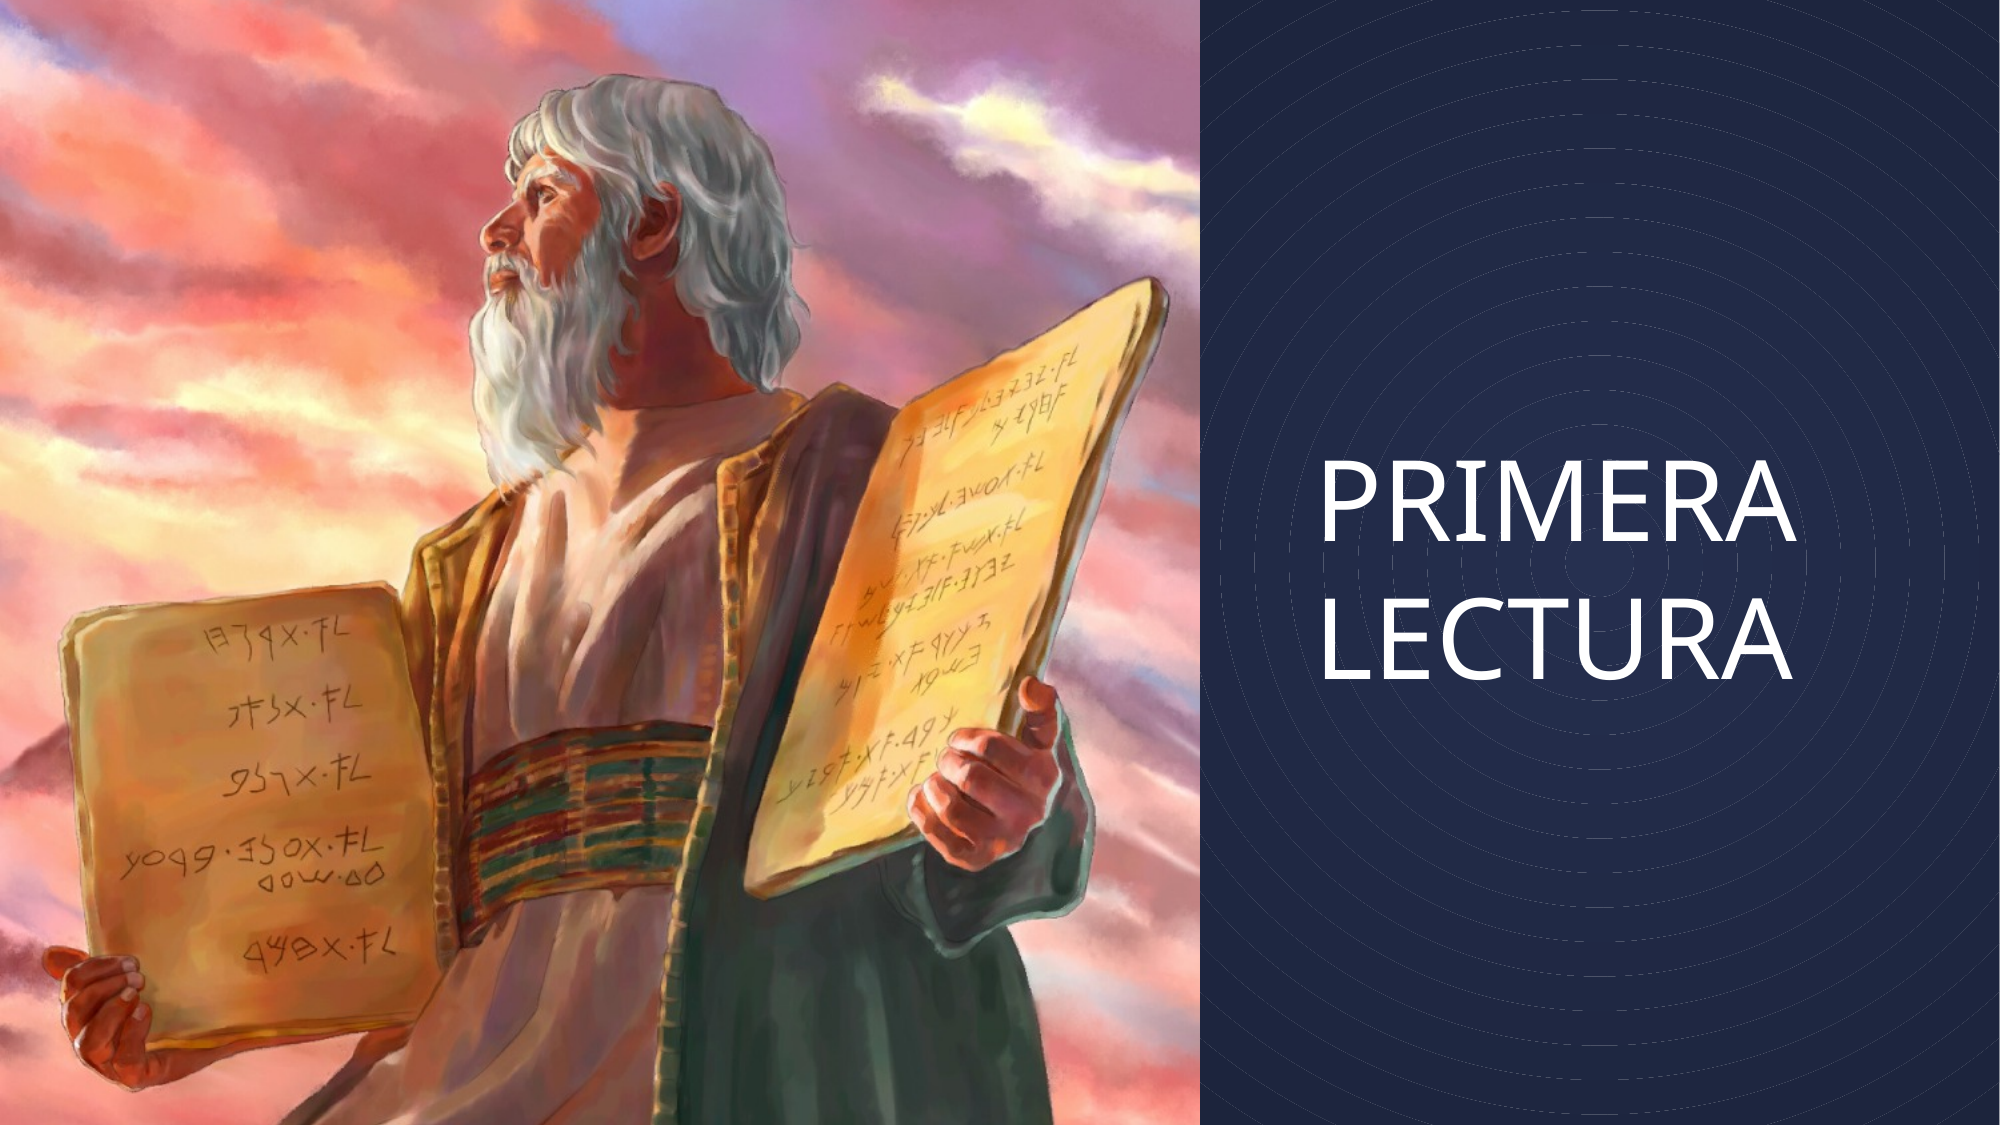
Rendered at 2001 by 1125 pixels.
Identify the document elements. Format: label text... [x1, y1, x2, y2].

title PRIMERA LECTURA [1299, 387, 1825, 715]
picture [0, 0, 1200, 1125]
